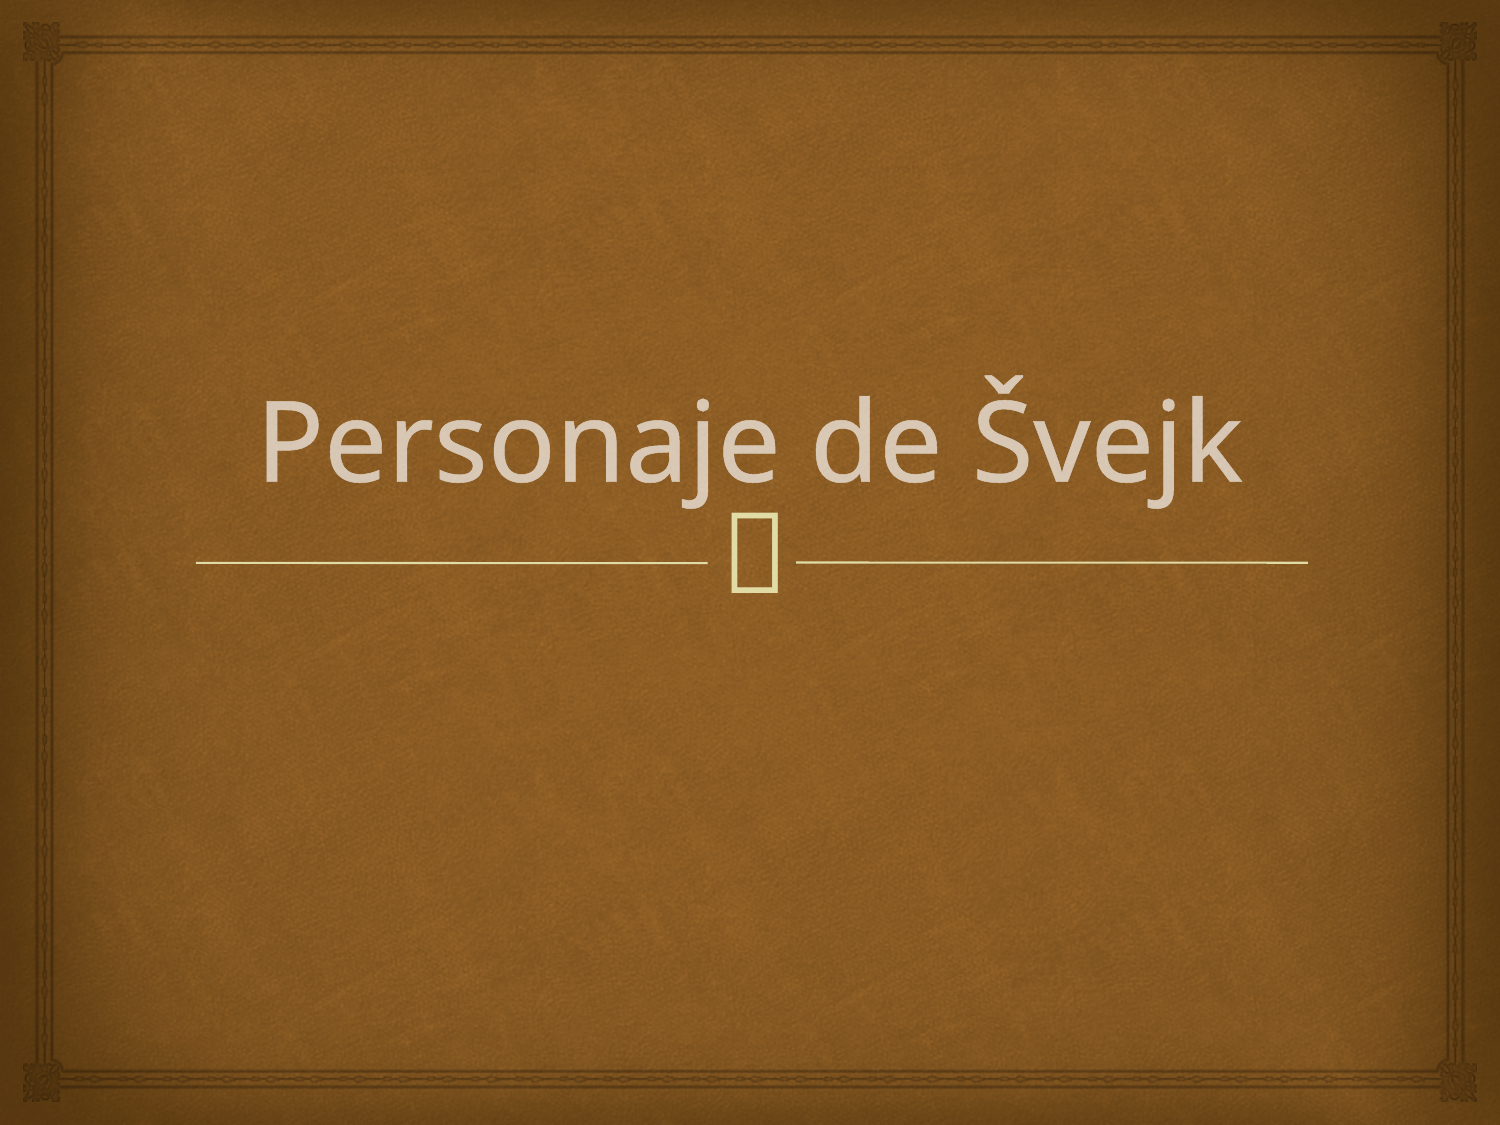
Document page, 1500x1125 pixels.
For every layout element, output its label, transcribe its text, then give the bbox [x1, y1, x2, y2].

picture [0, 0, 1500, 1125]
title Personaje de Švejk [194, 227, 1306, 512]
